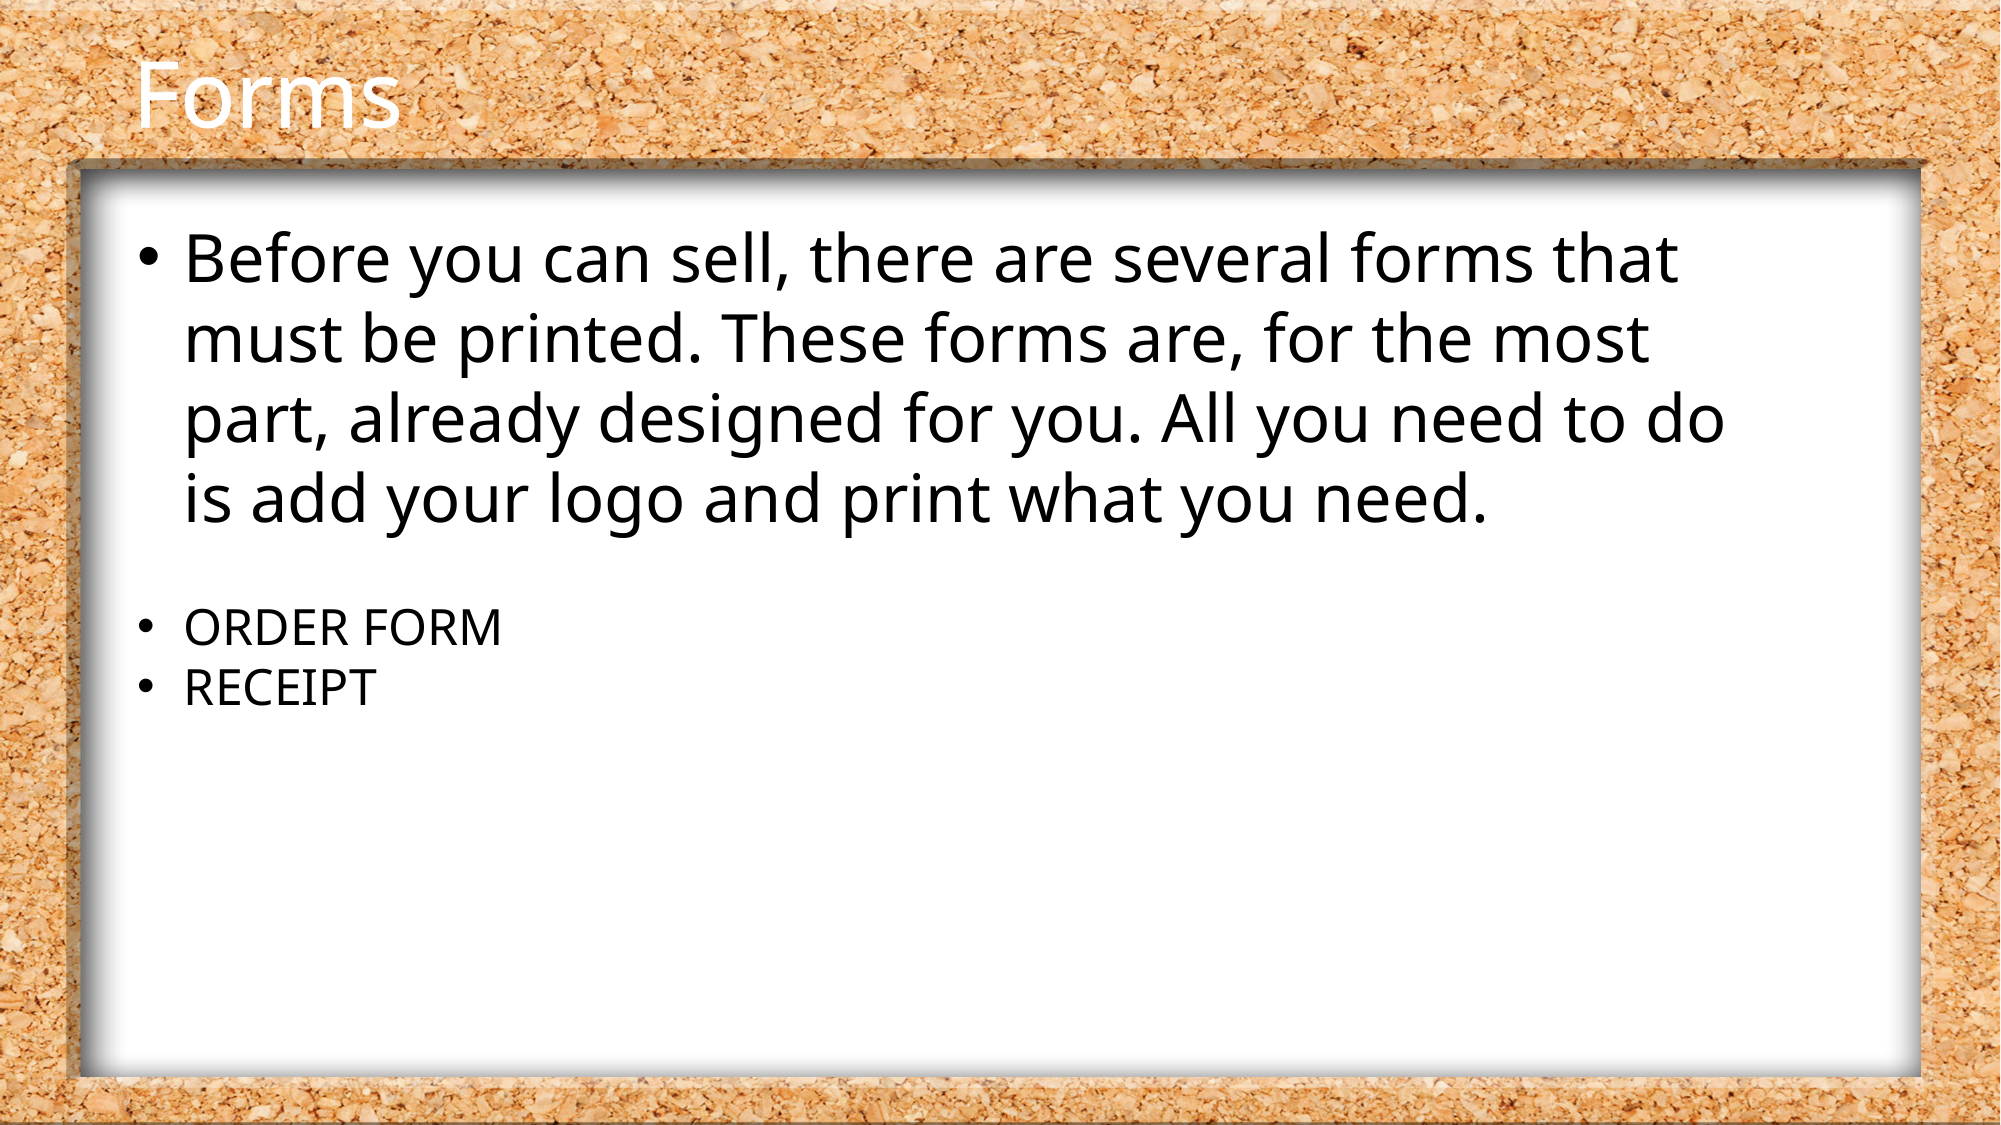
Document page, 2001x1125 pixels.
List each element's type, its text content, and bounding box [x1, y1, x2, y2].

text_box Before you can sell, there are several forms that must be printed. These forms are, for the most part, already designed for you. All you need to do is add your logo and print what you need. ORDER FORM RECEIPT [122, 208, 1802, 783]
picture [0, 0, 2001, 1125]
title Forms [117, 0, 1843, 207]
